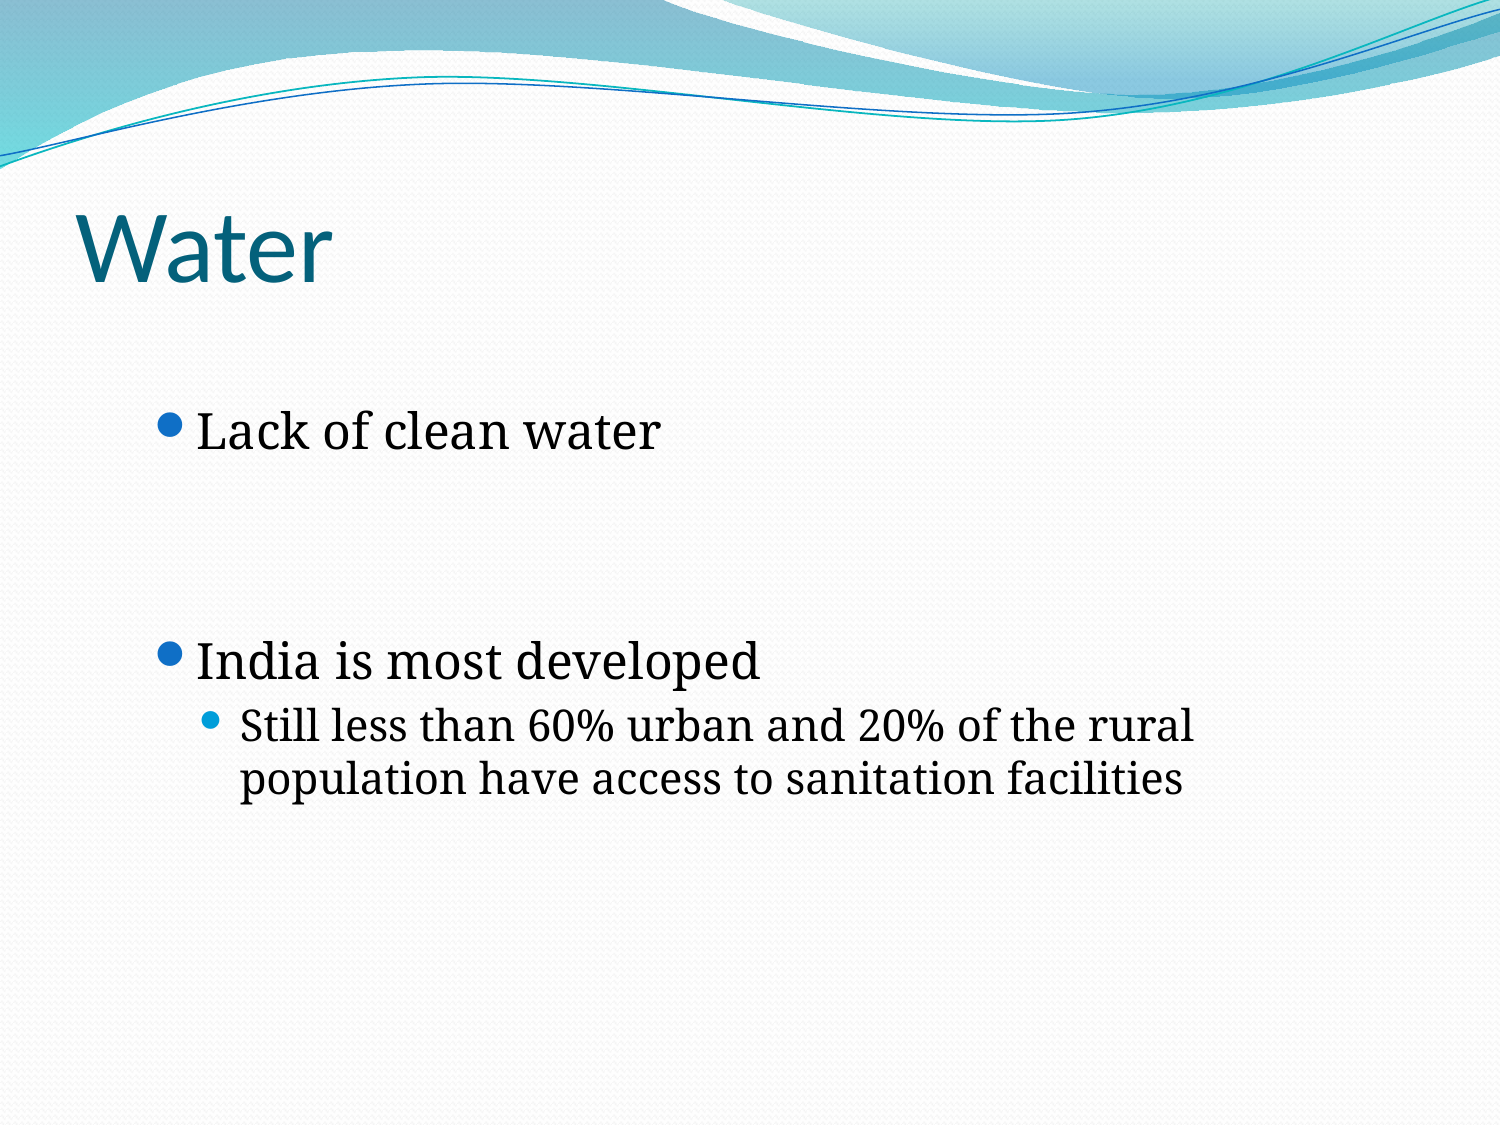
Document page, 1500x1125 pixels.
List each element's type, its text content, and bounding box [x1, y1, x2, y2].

title Water [75, 115, 1425, 303]
list Lack of clean water India is most developed Still less than 60% urban and 20% of the rural population have access to sanitation facilities [75, 317, 1425, 1038]
